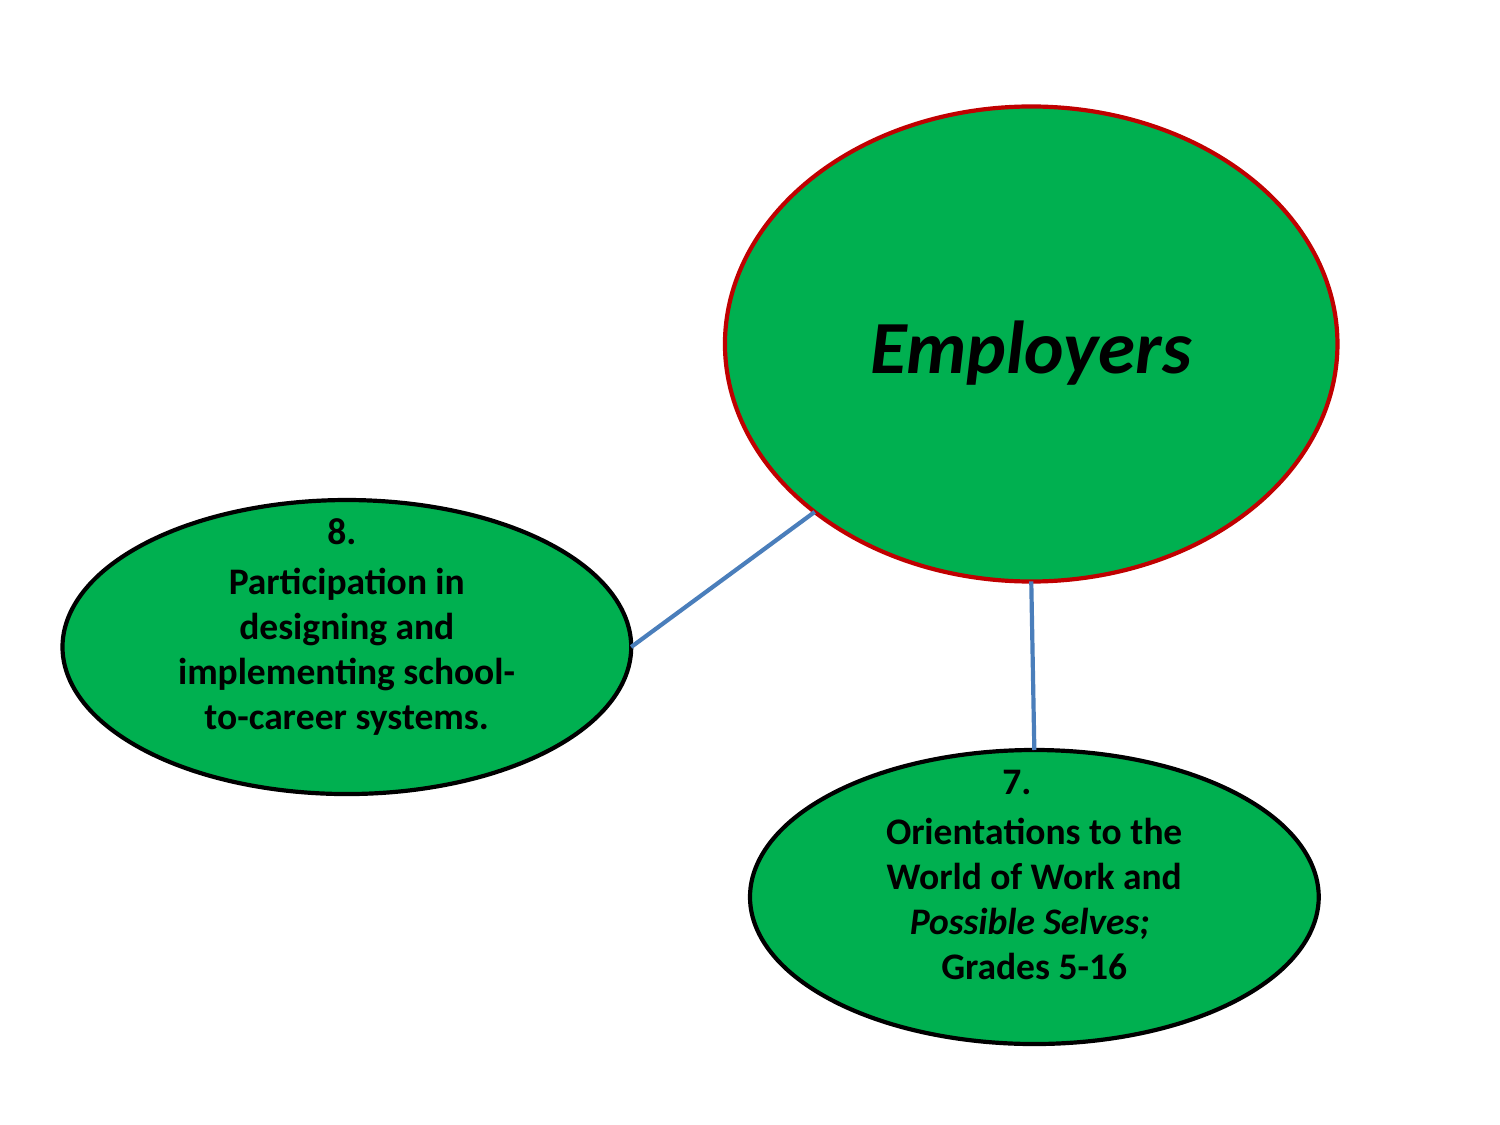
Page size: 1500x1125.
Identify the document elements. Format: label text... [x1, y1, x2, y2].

text_box Employers [722, 104, 1340, 584]
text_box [630, 511, 815, 648]
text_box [1031, 581, 1035, 751]
text_box Participation in designing and implementing school-to-career systems. [60, 497, 633, 797]
text_box 7. [987, 749, 1092, 810]
text_box 8. [312, 499, 417, 560]
text_box Orientations to the World of Work and Possible Selves; Grades 5-16 [747, 749, 1321, 1047]
